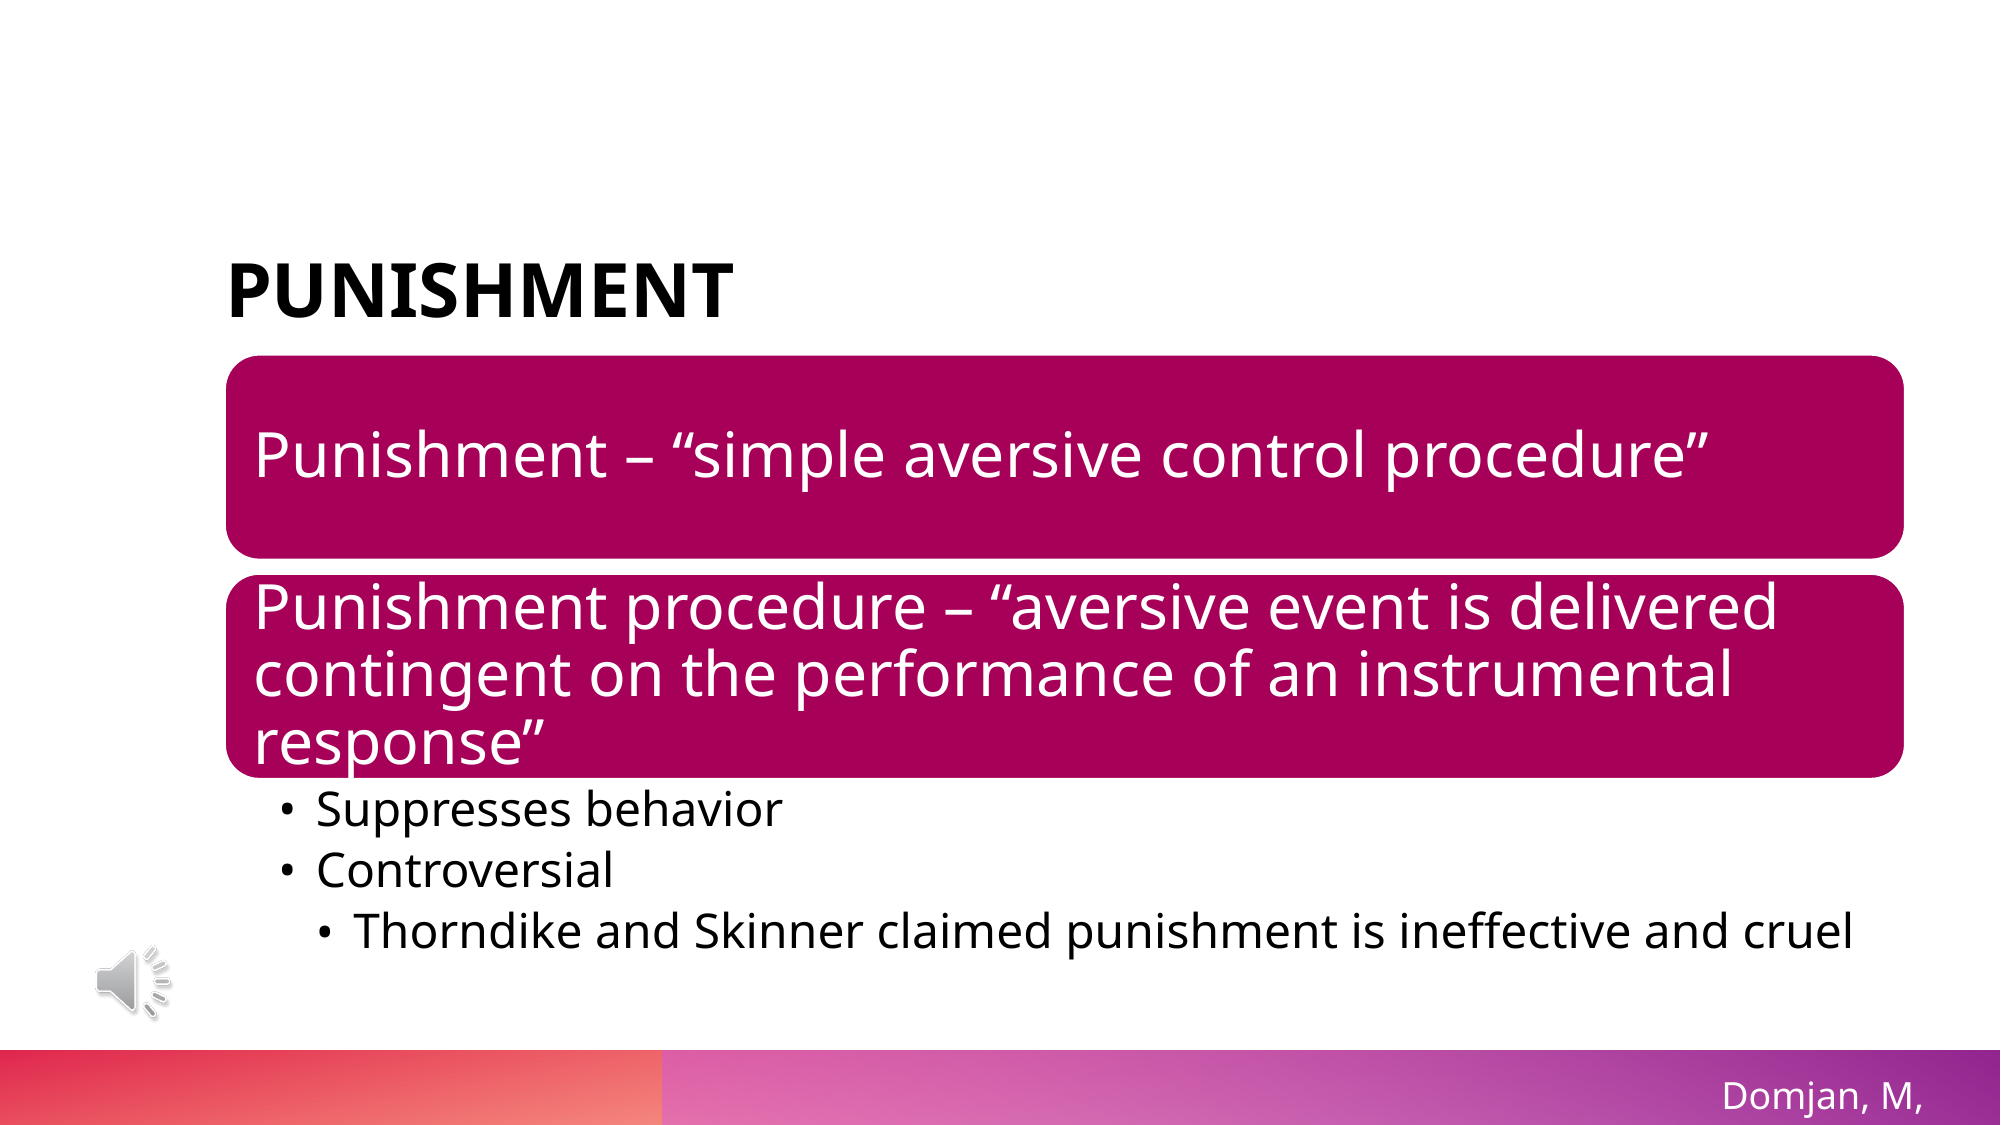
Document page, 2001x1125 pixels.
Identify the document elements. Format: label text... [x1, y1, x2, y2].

picture [94, 942, 176, 1024]
text_box Domjan, M, 2018 [1706, 1064, 2000, 1125]
title PUNISHMENT [225, 130, 1905, 333]
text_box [224, 354, 1906, 988]
